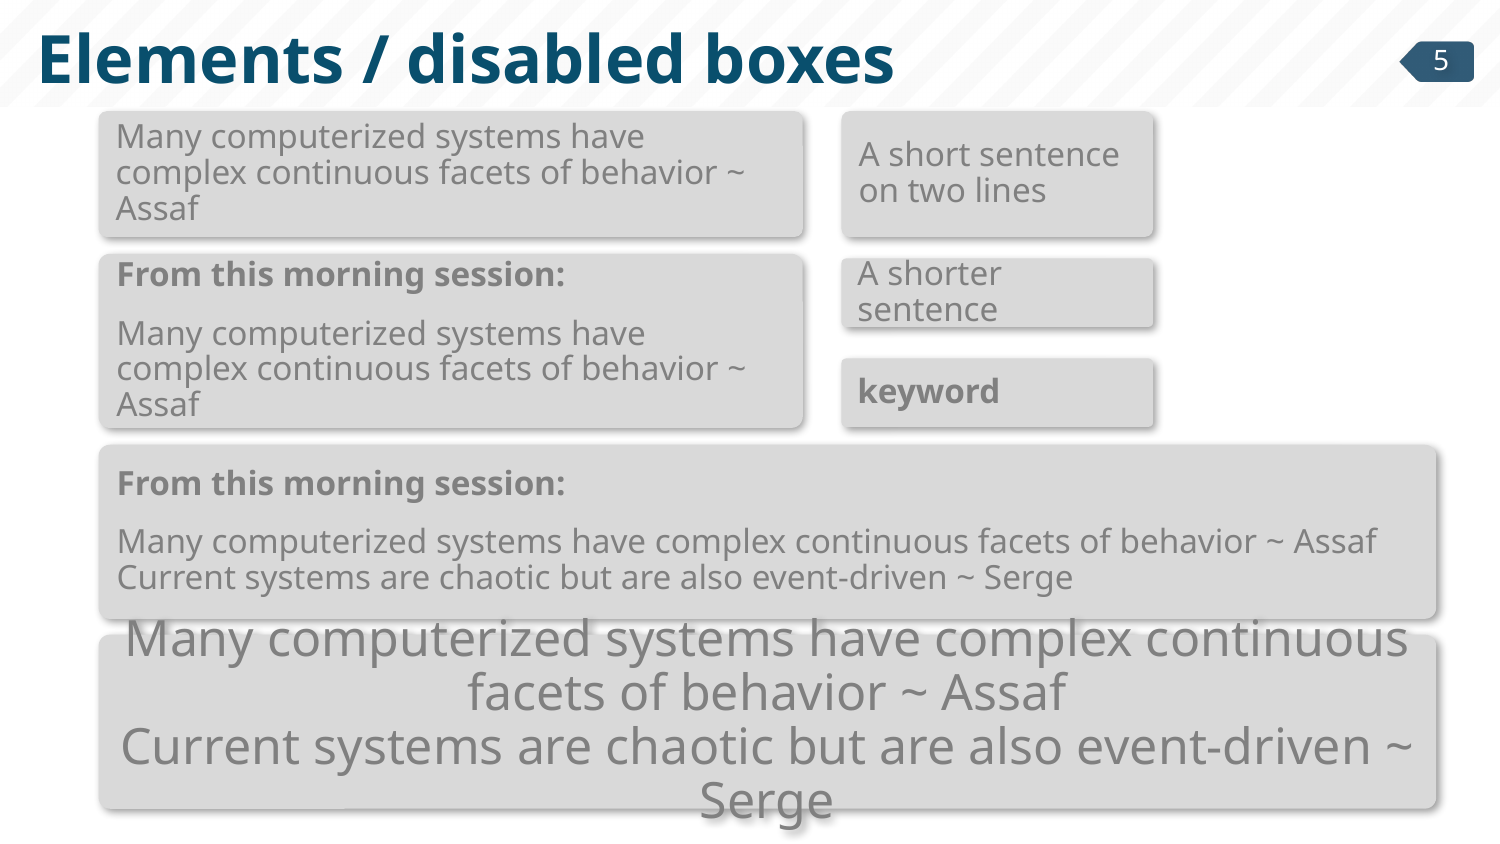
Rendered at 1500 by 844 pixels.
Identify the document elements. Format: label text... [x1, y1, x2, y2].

text_box From this morning session: Many computerized systems have complex continuous facets of behavior ~ Assaf [98, 253, 803, 428]
picture [0, 0, 1500, 107]
text_box From this morning session: Many computerized systems have complex continuous facets of behavior ~ Assaf Current systems are chaotic but are also event-driven ~ Serge [98, 444, 1437, 619]
text_box Many computerized systems have complex continuous facets of behavior ~ Assaf Current systems are chaotic but are also event-driven ~ Serge [98, 634, 1437, 809]
text_box Many computerized systems have complex continuous facets of behavior ~ Assaf [98, 111, 803, 237]
title Elements / disabled boxes [22, 18, 1351, 89]
text_box keyword [841, 358, 1154, 427]
text_box A shorter sentence [841, 258, 1154, 327]
text_box A short sentence on two lines [841, 111, 1154, 237]
